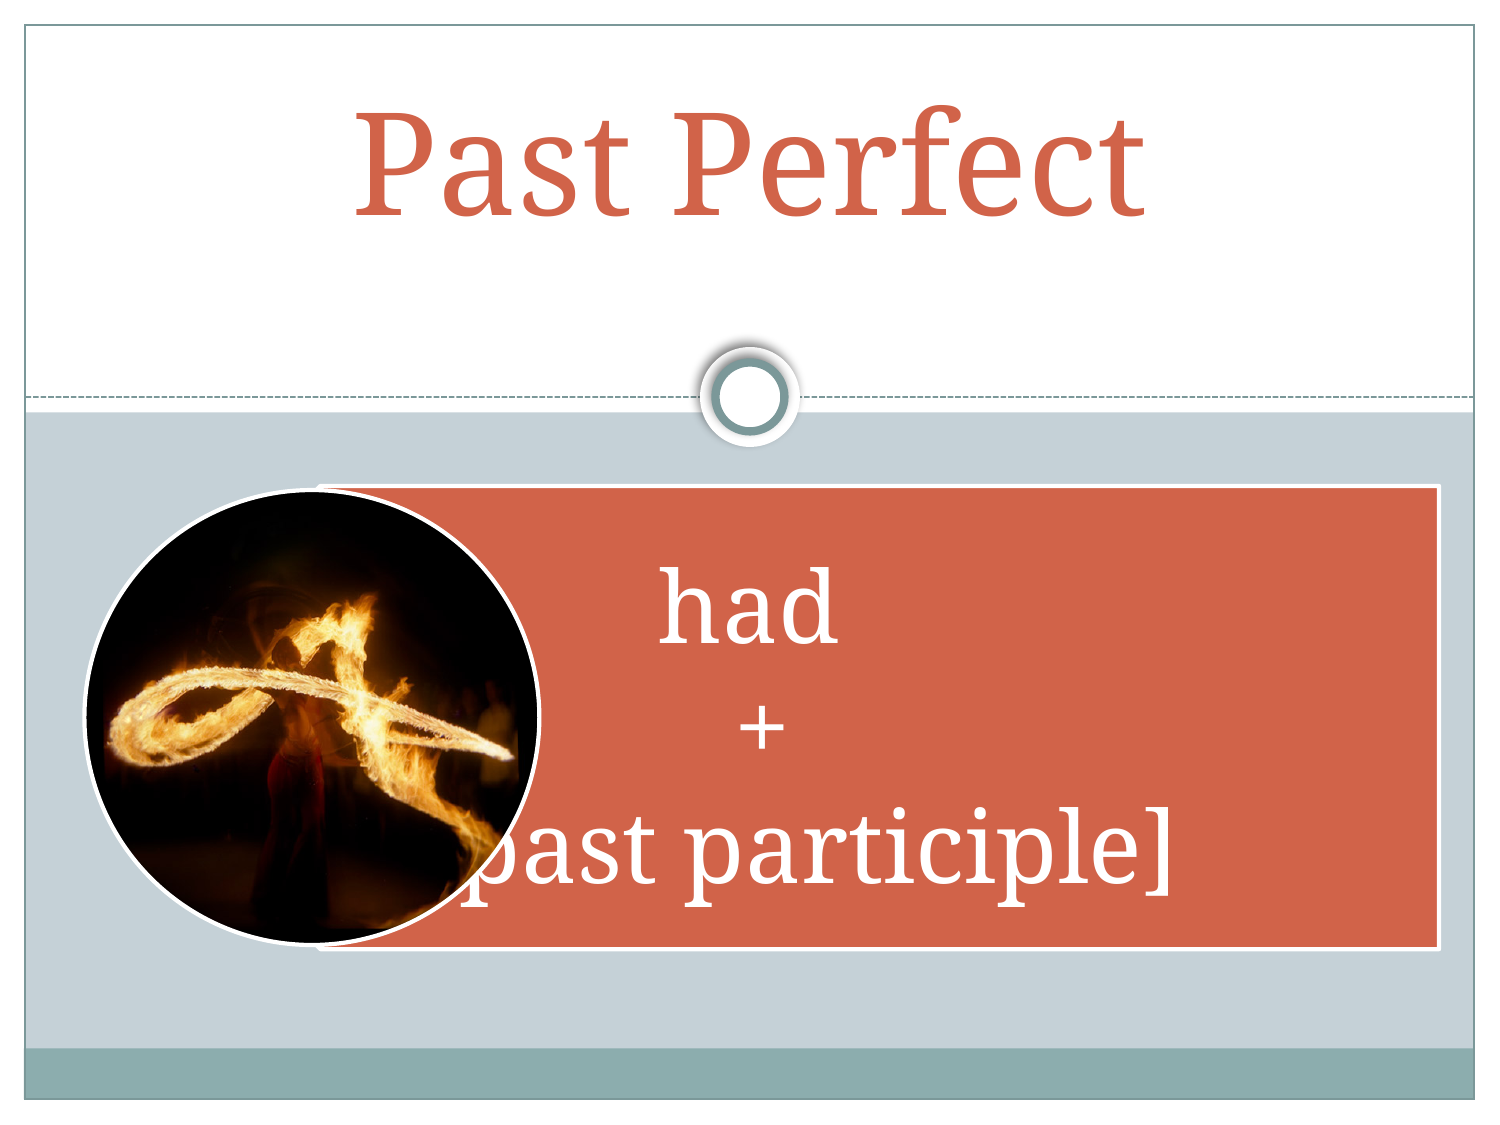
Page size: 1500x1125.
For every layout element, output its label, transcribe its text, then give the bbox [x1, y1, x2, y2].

title Past Perfect [112, 62, 1388, 350]
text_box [81, 462, 1442, 973]
